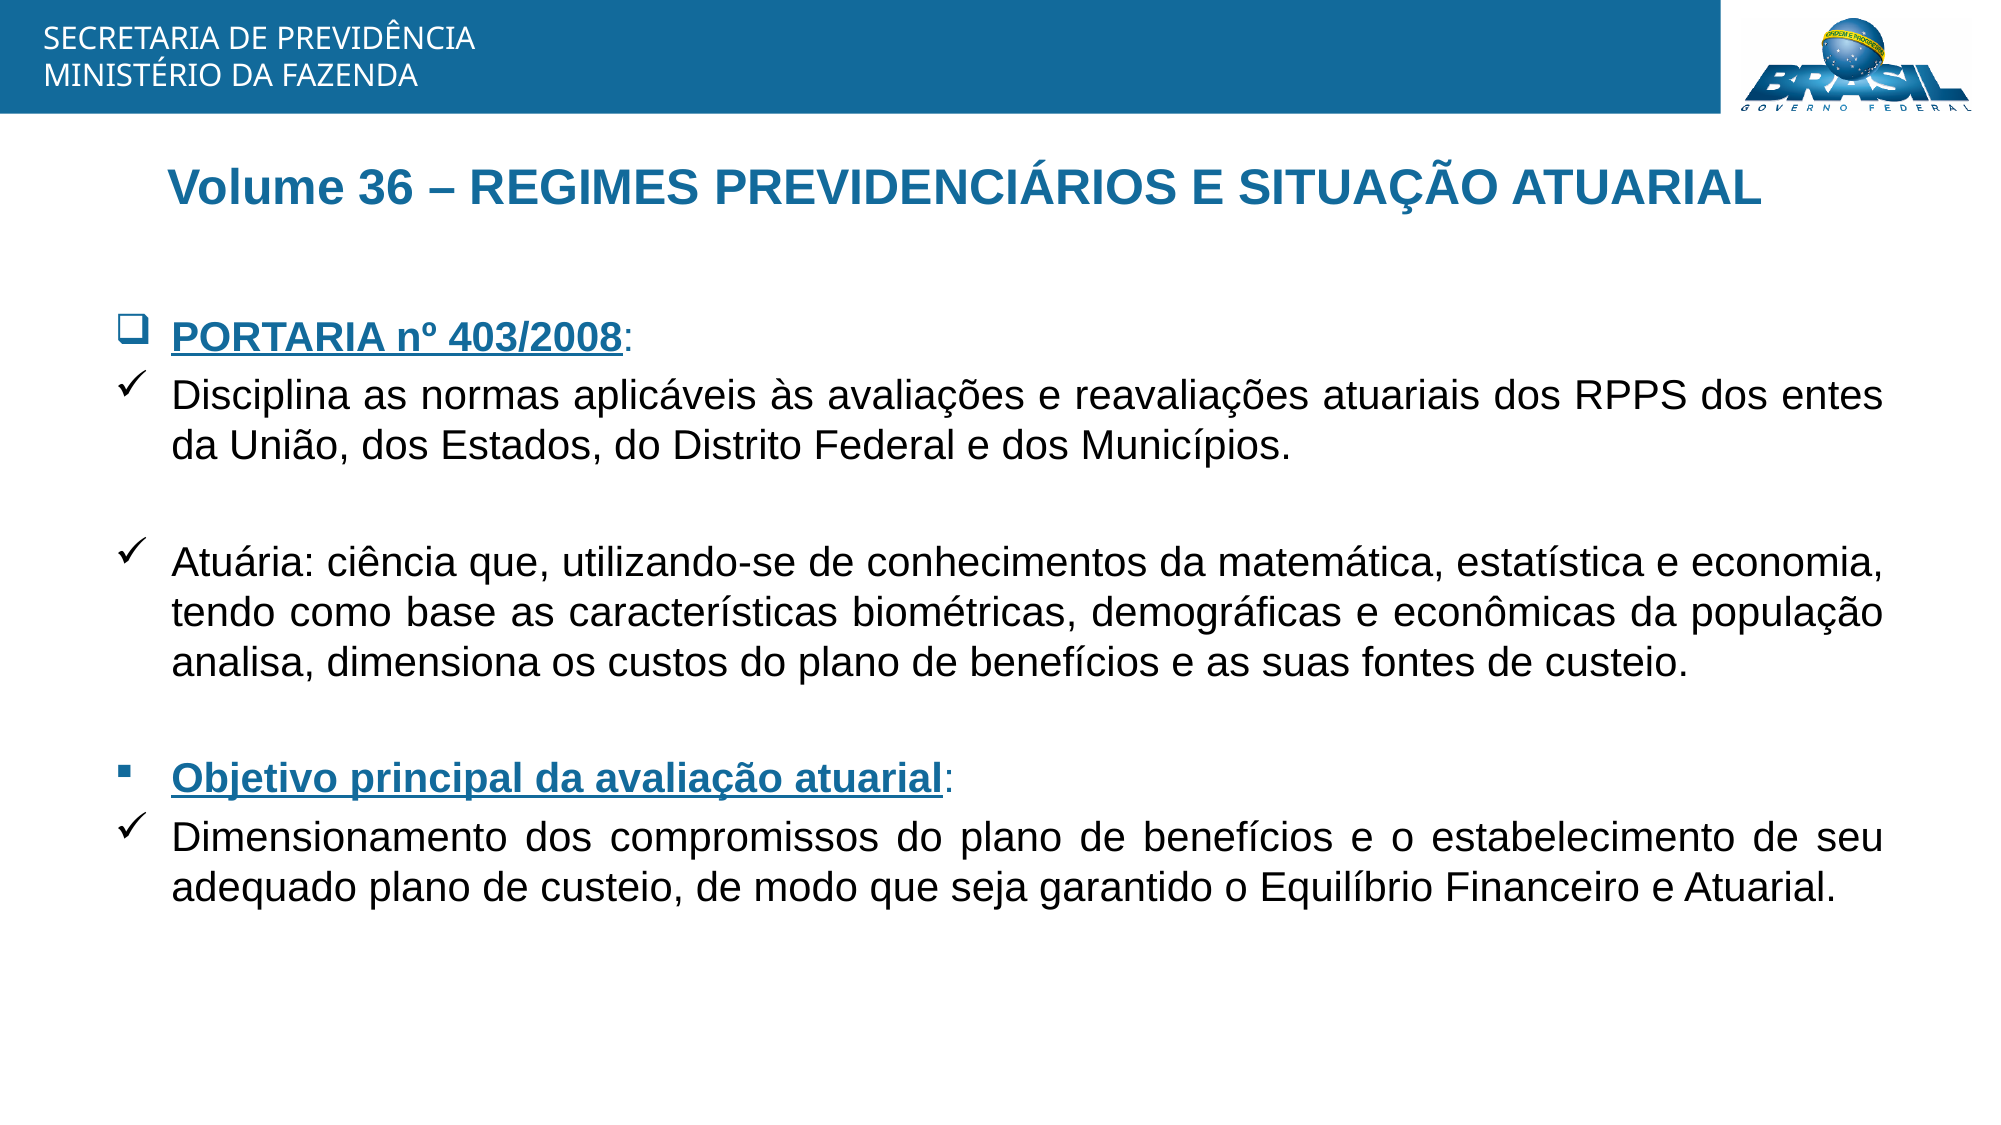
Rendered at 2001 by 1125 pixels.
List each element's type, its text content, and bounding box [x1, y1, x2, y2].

title Volume 36 – REGIMES PREVIDENCIÁRIOS E SITUAÇÃO ATUARIAL [31, 125, 1901, 244]
list PORTARIA nº 403/2008: Disciplina as normas aplicáveis às avaliações e reavaliações atuariais dos RPPS dos entes da União, dos Estados, do Distrito Federal e dos Municípios. Atuária: ciência que, utilizando-se de conhecimentos da matemática, estatística e economia, tendo como base as características biométricas, demográficas e econômicas da população analisa, dimensiona os custos do plano de benefícios e as suas fontes de custeio. Objetivo principal da avaliação atuarial: Dimensionamento dos compromissos do plano de benefícios e o estabelecimento de seu adequado plano de custeio, de modo que seja garantido o Equilíbrio Financeiro e Atuarial. [99, 243, 1901, 970]
picture [1741, 18, 1972, 111]
